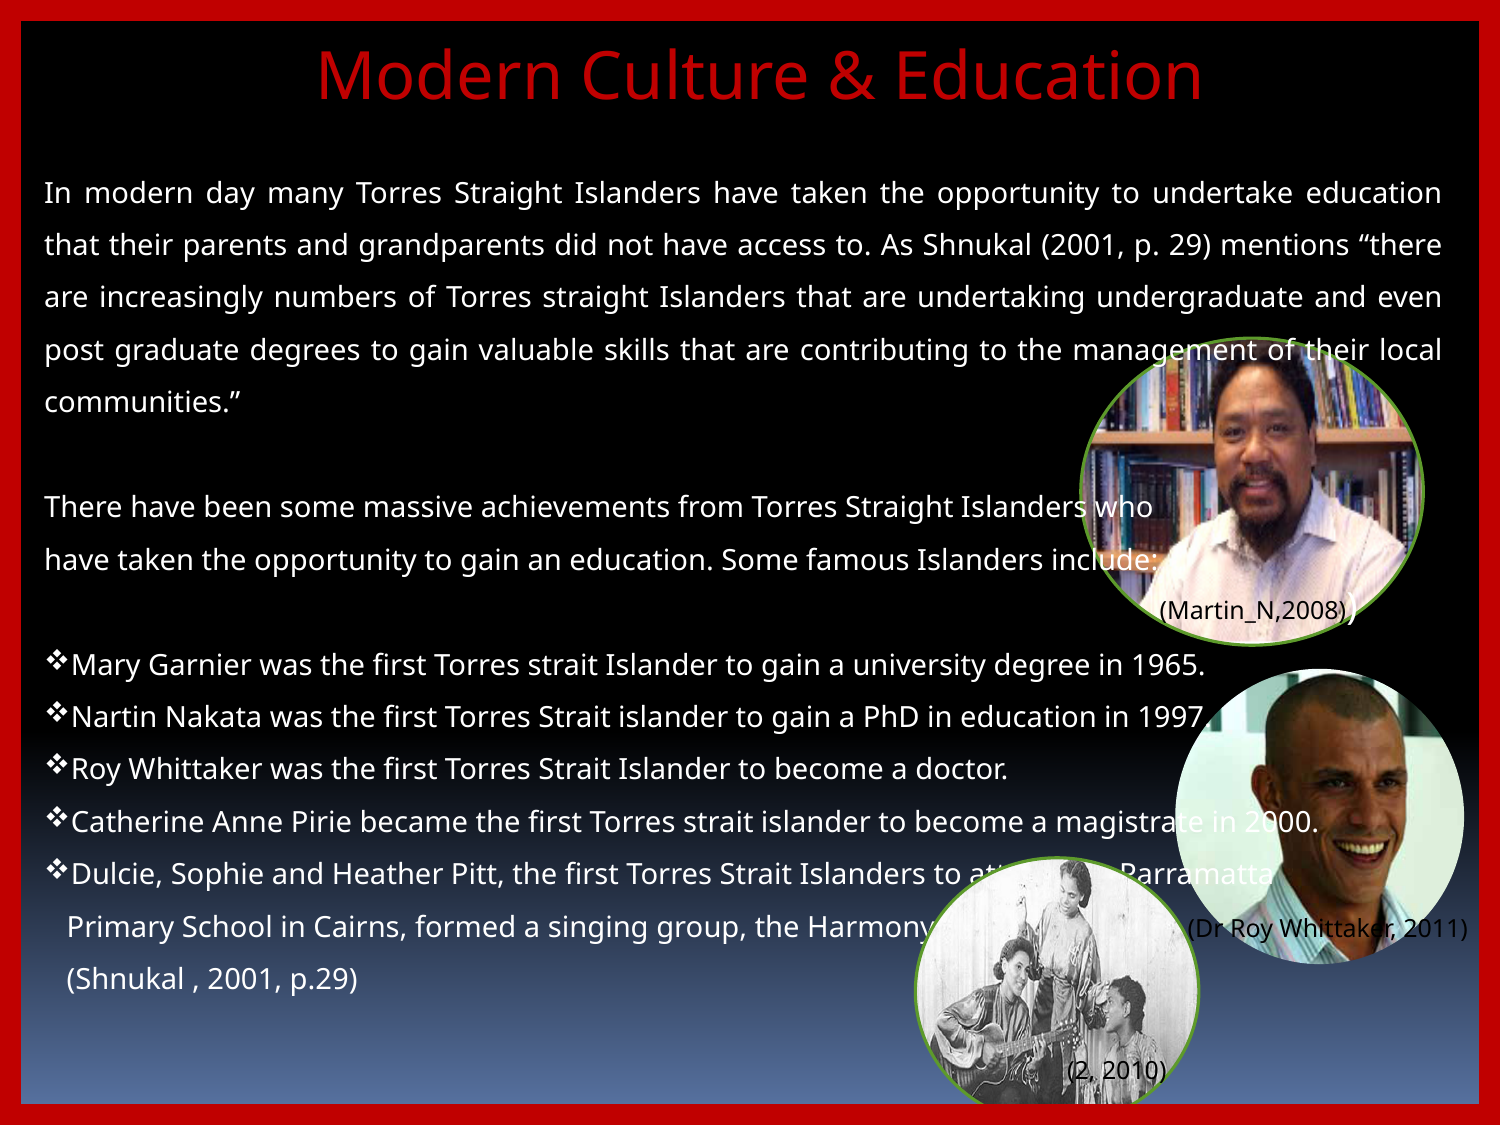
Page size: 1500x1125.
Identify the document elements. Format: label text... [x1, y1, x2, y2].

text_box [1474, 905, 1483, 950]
text_box (2, 2010) [1052, 1046, 1182, 1092]
picture [1174, 668, 1465, 965]
text_box In modern day many Torres Straight Islanders have taken the opportunity to undertake education that their parents and grandparents did not have access to. As Shnukal (2001, p. 29) mentions “there are increasingly numbers of Torres straight Islanders that are undertaking undergraduate and even post graduate degrees to gain valuable skills that are contributing to the management of their local communities.” There have been some massive achievements from Torres Straight Islanders who have taken the opportunity to gain an education. Some famous Islanders include: Mary Garnier was the first Torres strait Islander to gain a university degree in 1965. Nartin Nakata was the first Torres Strait islander to gain a PhD in education in 1997. Roy Whittaker was the first Torres Strait Islander to become a doctor. Catherine Anne Pirie became the first Torres strait islander to become a magistrate in 2000. Dulcie, Sophie and Heather Pitt, the first Torres Strait Islanders to attend the Parramatta Primary School in Cairns, formed a singing group, the Harmony Sisters (Shnukal , 2001, p.29) [29, 148, 1459, 1003]
text_box [0, 0, 1500, 1125]
text_box (Martin_N,2008)) [1144, 574, 1373, 634]
text_box [913, 856, 1201, 1104]
text_box Modern Culture & Education [98, 25, 1424, 120]
